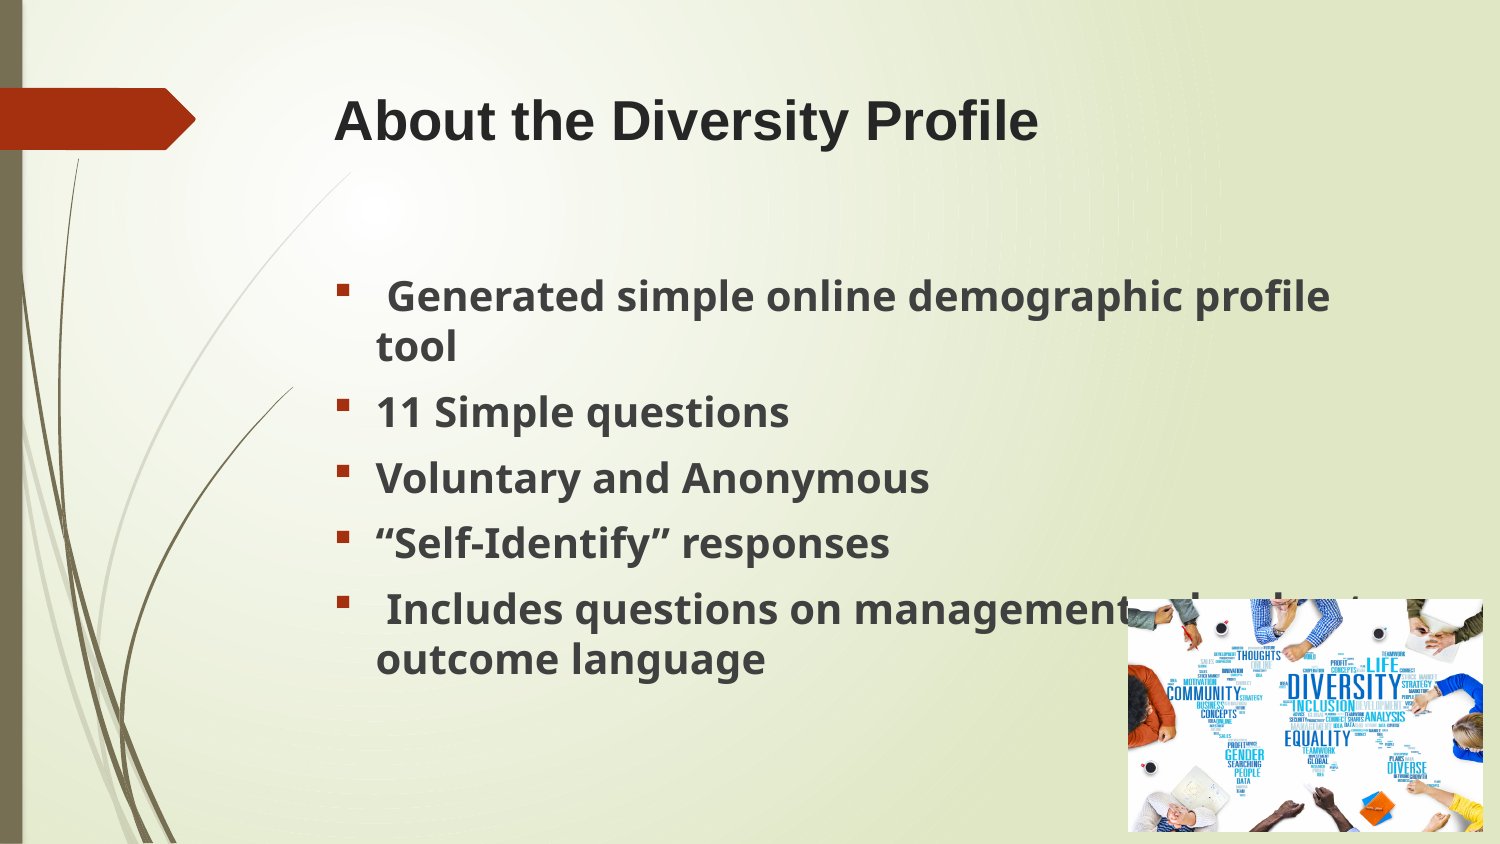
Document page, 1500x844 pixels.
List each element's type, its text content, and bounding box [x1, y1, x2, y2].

list Generated simple online demographic profile tool 11 Simple questions Voluntary and Anonymous “Self-Identify” responses Includes questions on management roles due to outcome language [318, 262, 1416, 728]
title About the Diversity Profile [319, 76, 1416, 235]
picture [1128, 599, 1484, 832]
